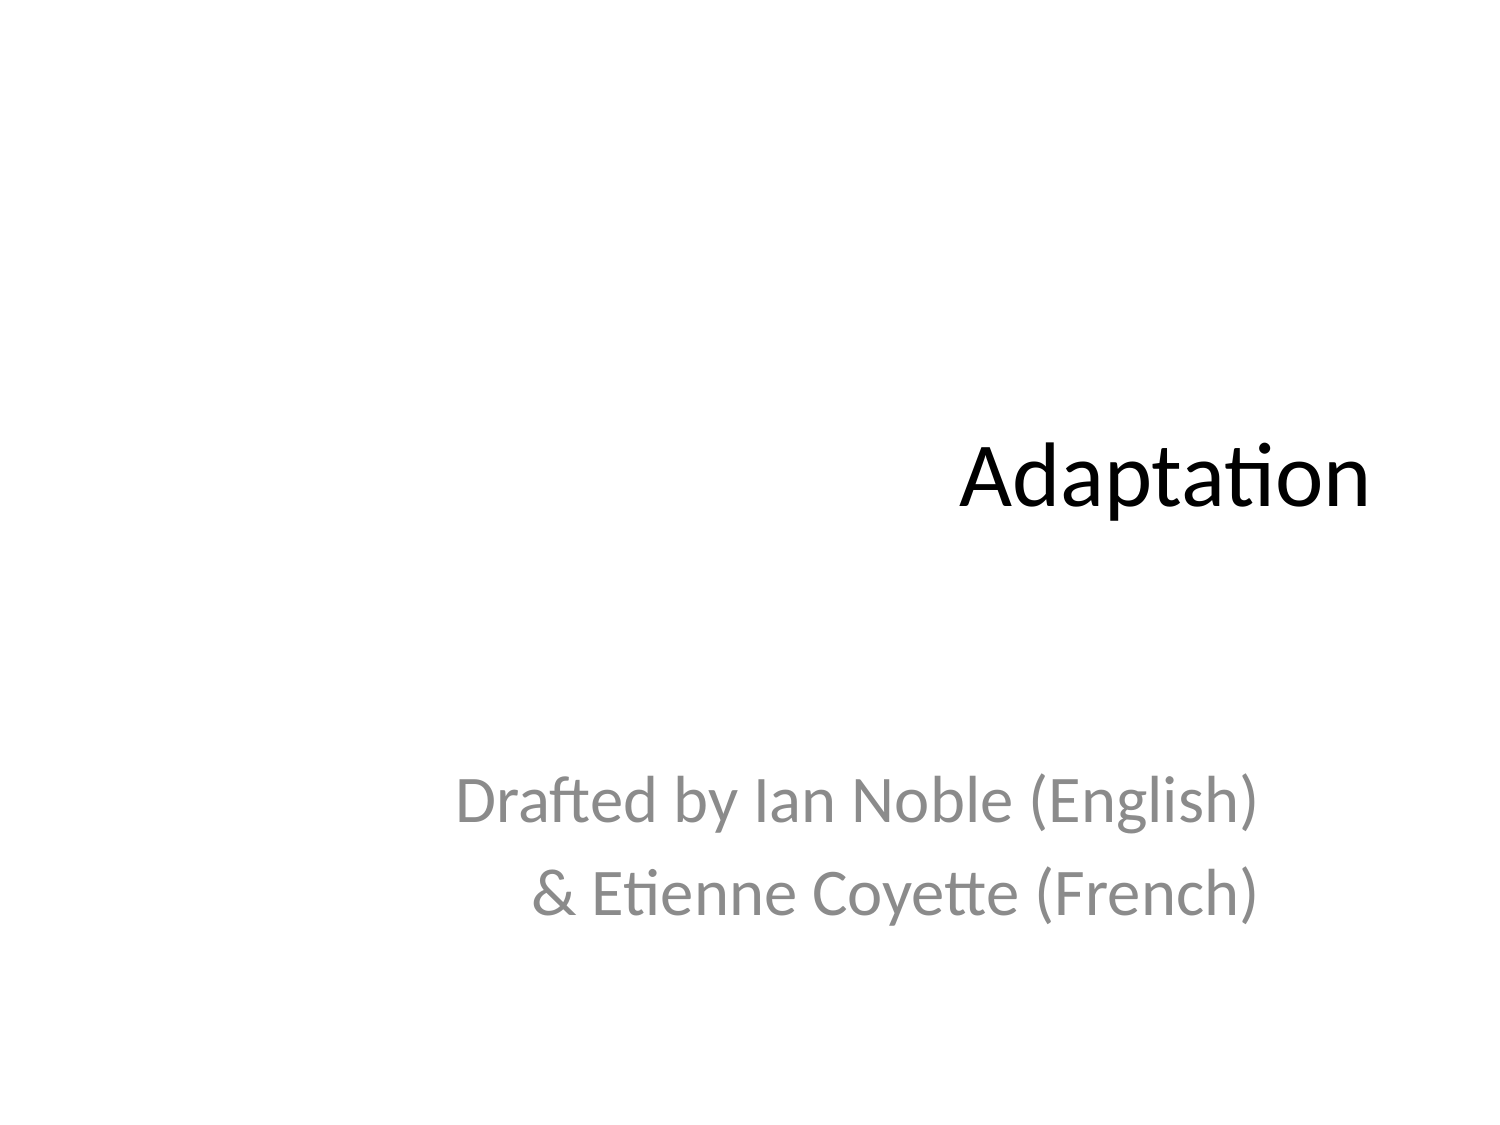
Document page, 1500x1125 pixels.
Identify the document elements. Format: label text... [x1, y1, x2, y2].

subtitle Drafted by Ian Noble (English) & Etienne Coyette (French) [225, 748, 1275, 1036]
title Adaptation [112, 349, 1388, 591]
